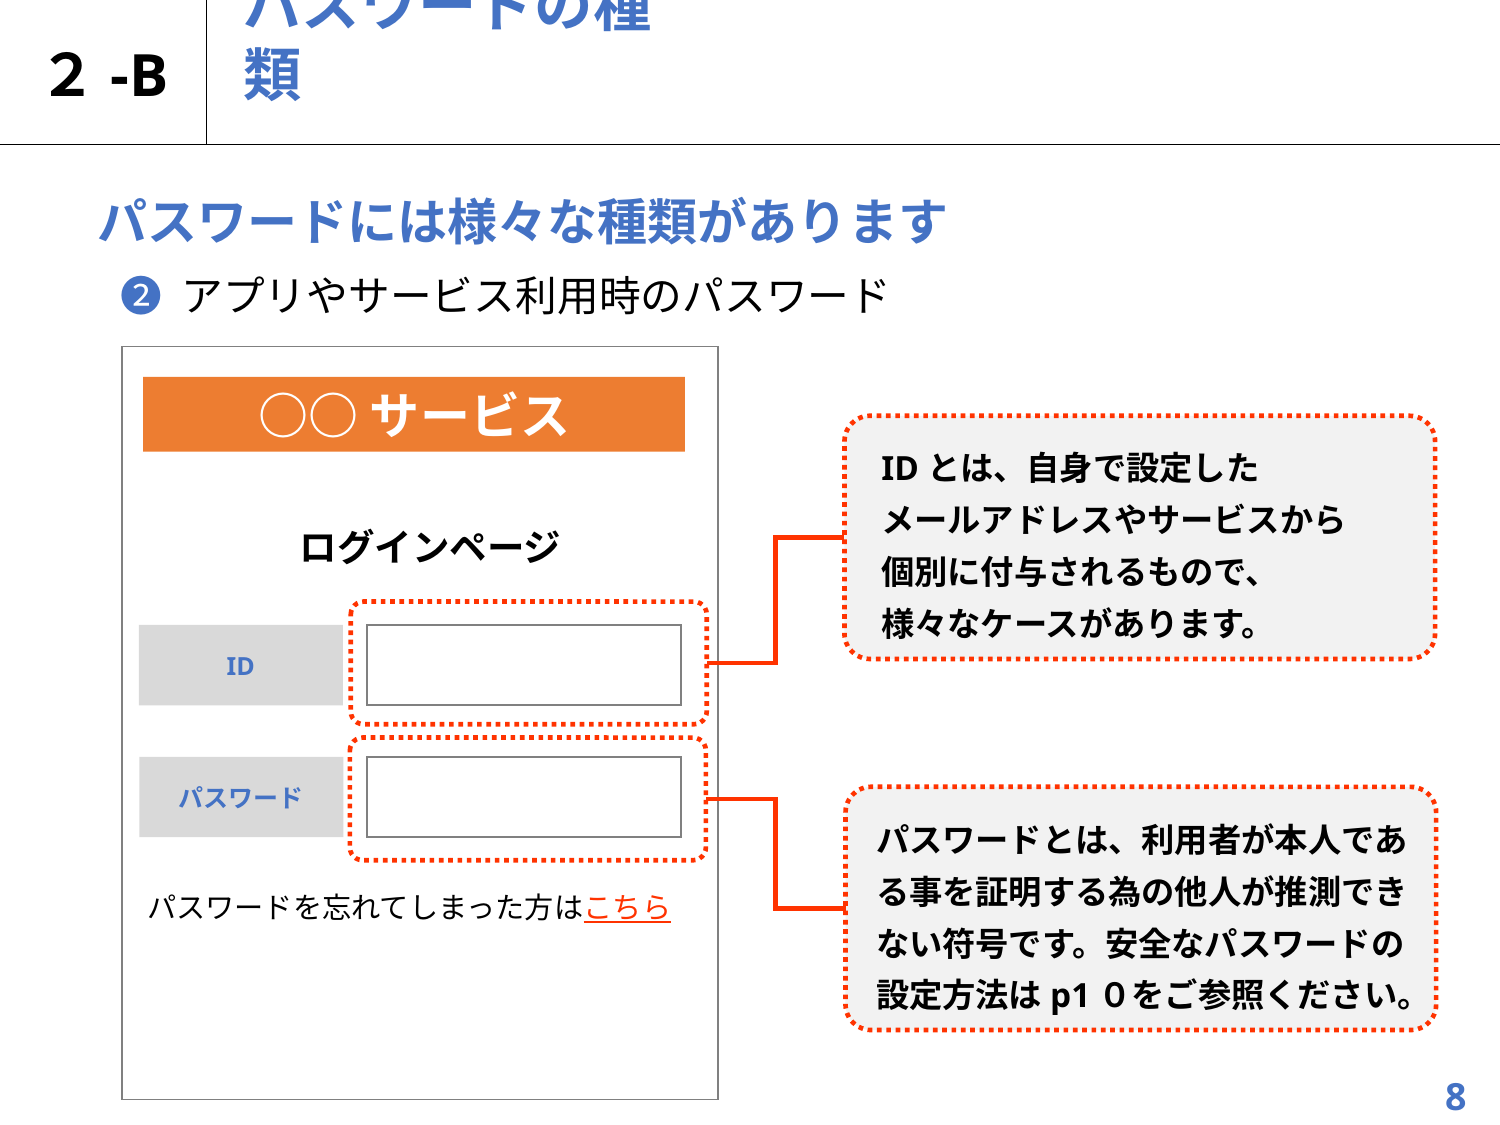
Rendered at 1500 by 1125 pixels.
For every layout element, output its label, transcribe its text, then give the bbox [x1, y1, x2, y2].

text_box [705, 798, 846, 909]
text_box [844, 785, 1438, 1032]
text_box ❷ アプリやサービス利用時のパスワード [105, 307, 1221, 327]
text_box パスワードには様々な種類があります [82, 165, 1377, 307]
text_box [121, 346, 718, 1100]
text_box パスワードとは、利用者が本人である事を証明する為の他人が推測できない符号です。安全なパスワードの設定方法はp1０をご参照ください。 [861, 799, 1424, 1022]
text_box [706, 537, 845, 663]
text_box ２-B [0, 0, 207, 147]
text_box [843, 414, 1437, 661]
text_box IDとは、自身で設定した メールアドレスやサービスから 個別に付与されるもので、 様々なケースがあります。 [866, 427, 1429, 651]
text_box 8 [1411, 1065, 1500, 1125]
title パスワードの種類 [228, 0, 713, 116]
